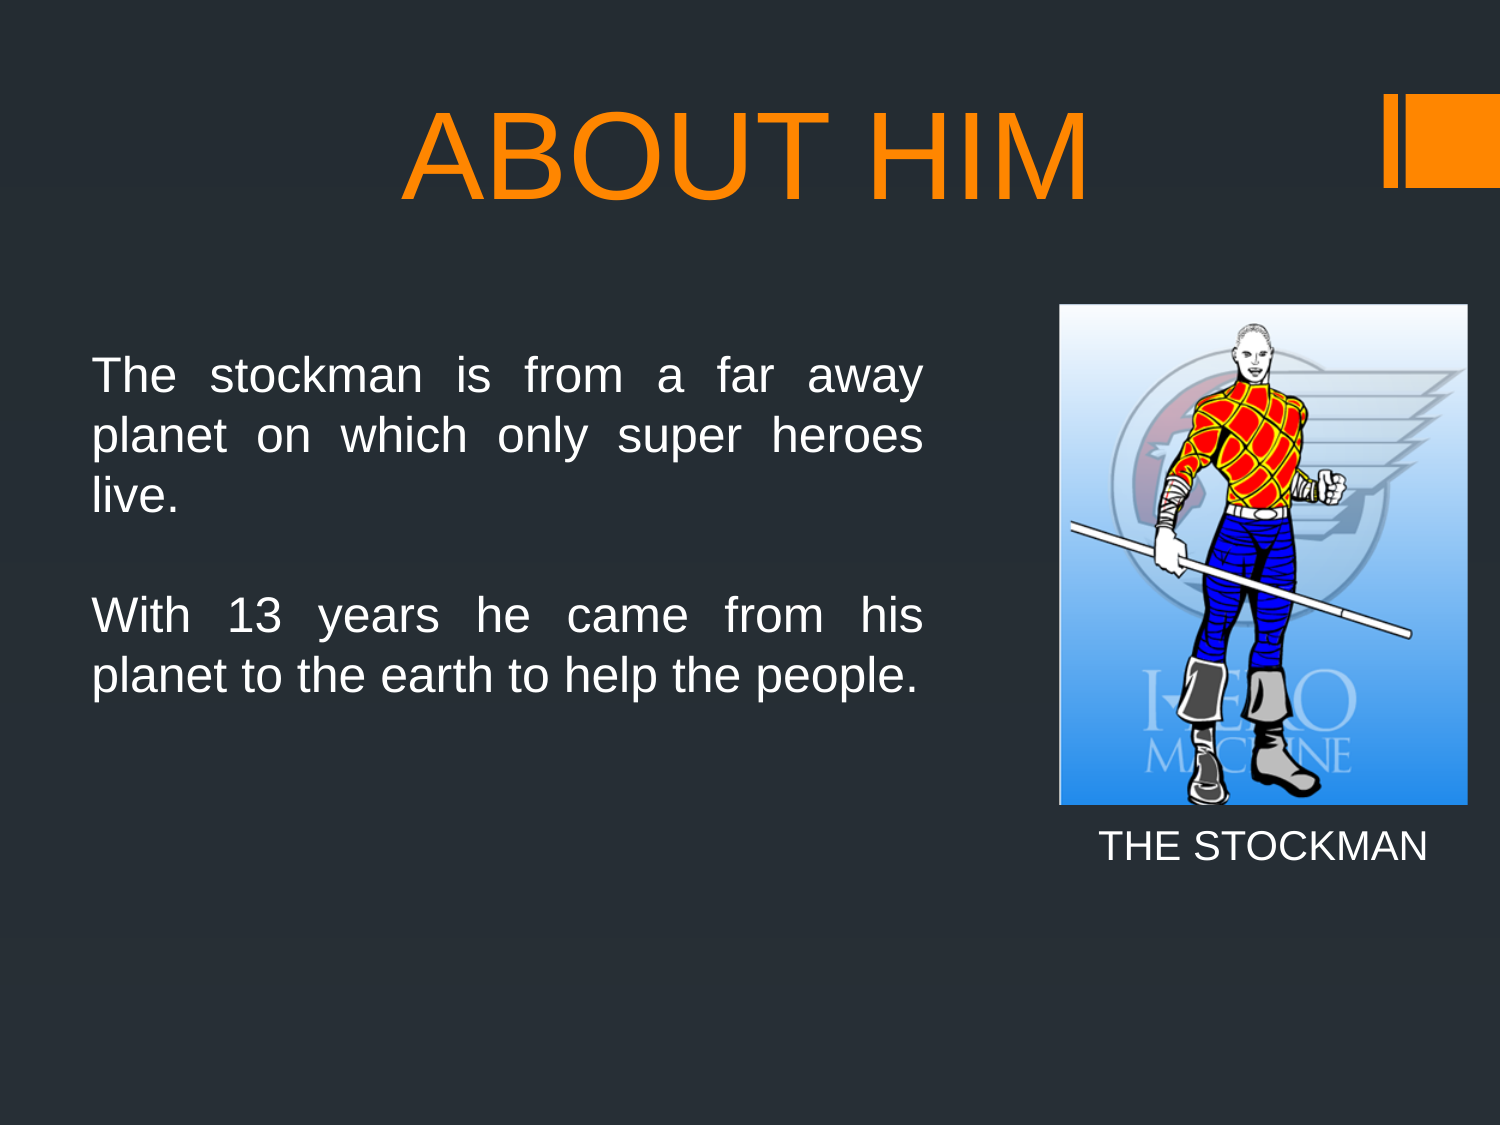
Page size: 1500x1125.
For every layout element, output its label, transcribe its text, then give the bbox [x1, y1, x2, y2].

picture [1058, 303, 1469, 805]
title About Him [147, 42, 1348, 233]
text_box THE STOCKMAN [1059, 814, 1468, 877]
text_box The stockman is from a far away planet on which only super heroes live. With 13 years he came from his planet to the earth to help the people. [76, 334, 939, 770]
